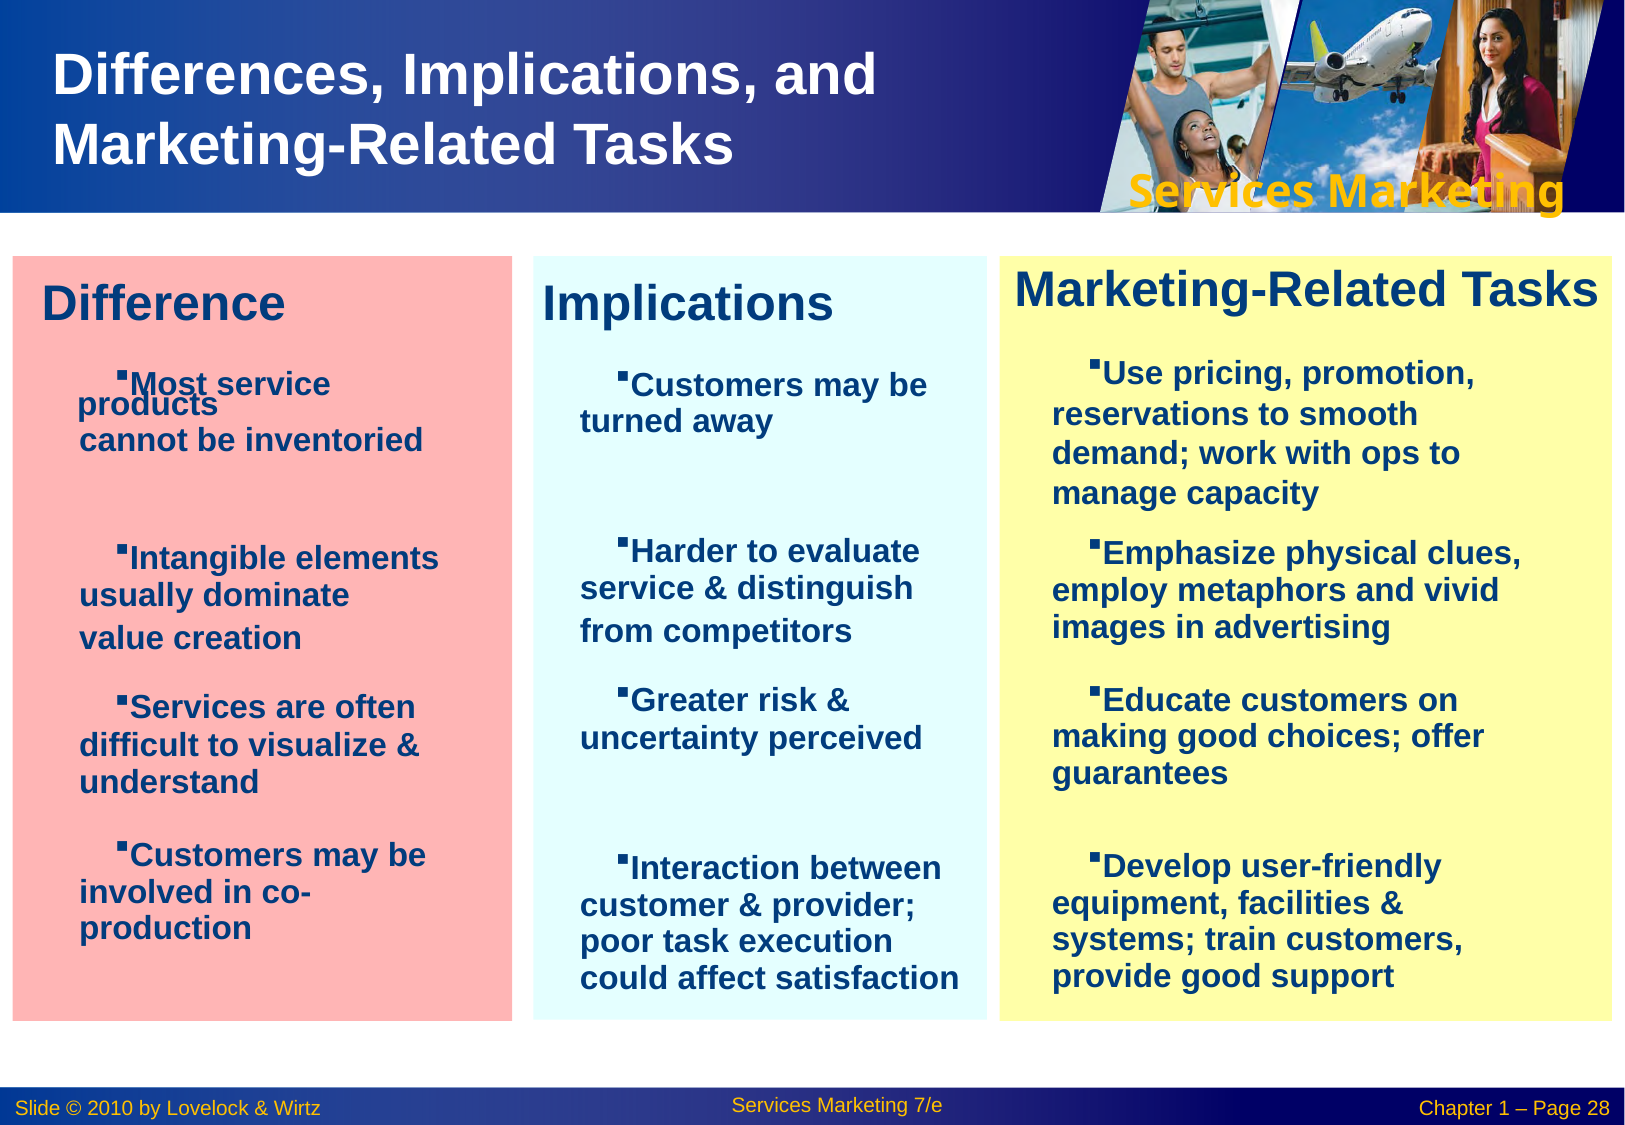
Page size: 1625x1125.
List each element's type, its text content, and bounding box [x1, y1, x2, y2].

picture [1100, 0, 1604, 213]
picture [1162, 186, 1172, 192]
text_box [12, 255, 1625, 1125]
picture [1546, 187, 1556, 202]
title Differences, Implications, and Marketing-Related Tasks [36, 37, 1088, 176]
